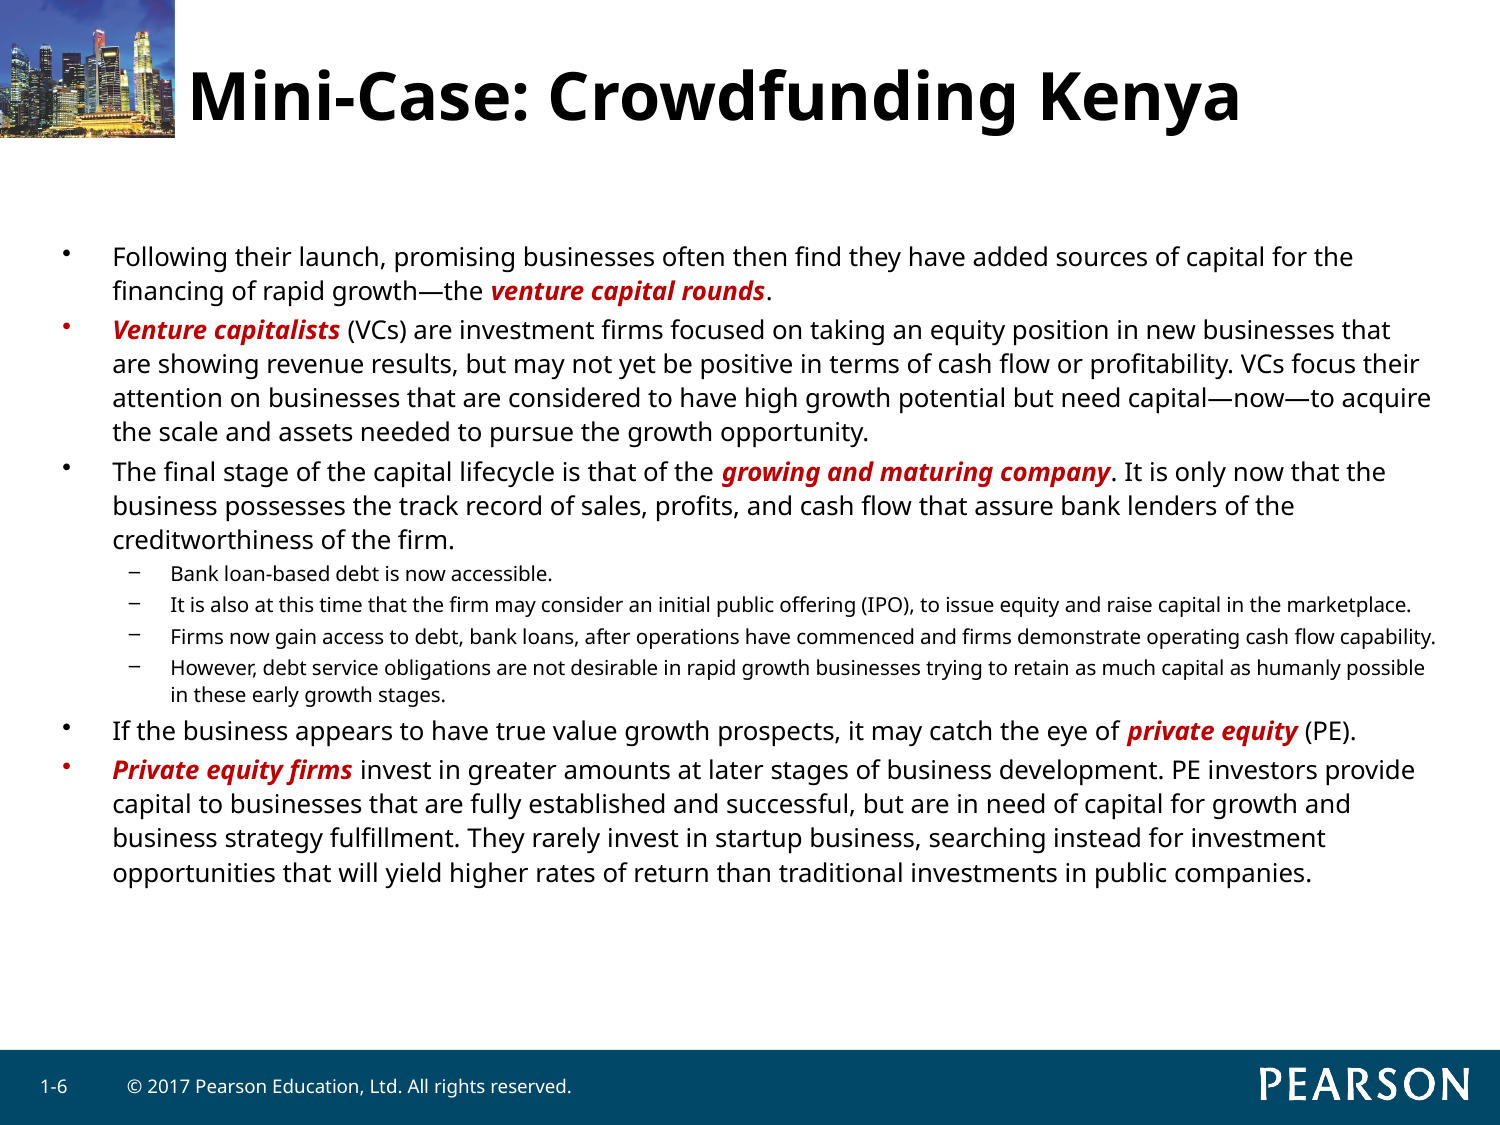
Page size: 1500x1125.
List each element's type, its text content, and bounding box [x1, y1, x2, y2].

list Following their launch, promising businesses often then find they have added sources of capital for the financing of rapid growth—the venture capital rounds. Venture capitalists (VCs) are investment firms focused on taking an equity position in new businesses that are showing revenue results, but may not yet be positive in terms of cash flow or profitability. VCs focus their attention on businesses that are considered to have high growth potential but need capital—now—to acquire the scale and assets needed to pursue the growth opportunity. The final stage of the capital lifecycle is that of the growing and maturing company. It is only now that the business possesses the track record of sales, profits, and cash flow that assure bank lenders of the creditworthiness of the firm. Bank loan-based debt is now accessible. It is also at this time that the firm may consider an initial public offering (IPO), to issue equity and raise capital in the marketplace. Firms now gain access to debt, bank loans, after operations have commenced and firms demonstrate operating cash flow capability. However, debt service obligations are not desirable in rapid growth businesses trying to retain as much capital as humanly possible in these early growth stages. If the business appears to have true value growth prospects, it may catch the eye of private equity (PE). Private equity firms invest in greater amounts at later stages of business development. PE investors provide capital to businesses that are fully established and successful, but are in need of capital for growth and business strategy fulfillment. They rarely invest in startup business, searching instead for investment opportunities that will yield higher rates of return than traditional investments in public companies. [62, 237, 1438, 1000]
title Mini-Case: Crowdfunding Kenya [187, 0, 1450, 188]
picture [0, 0, 175, 138]
